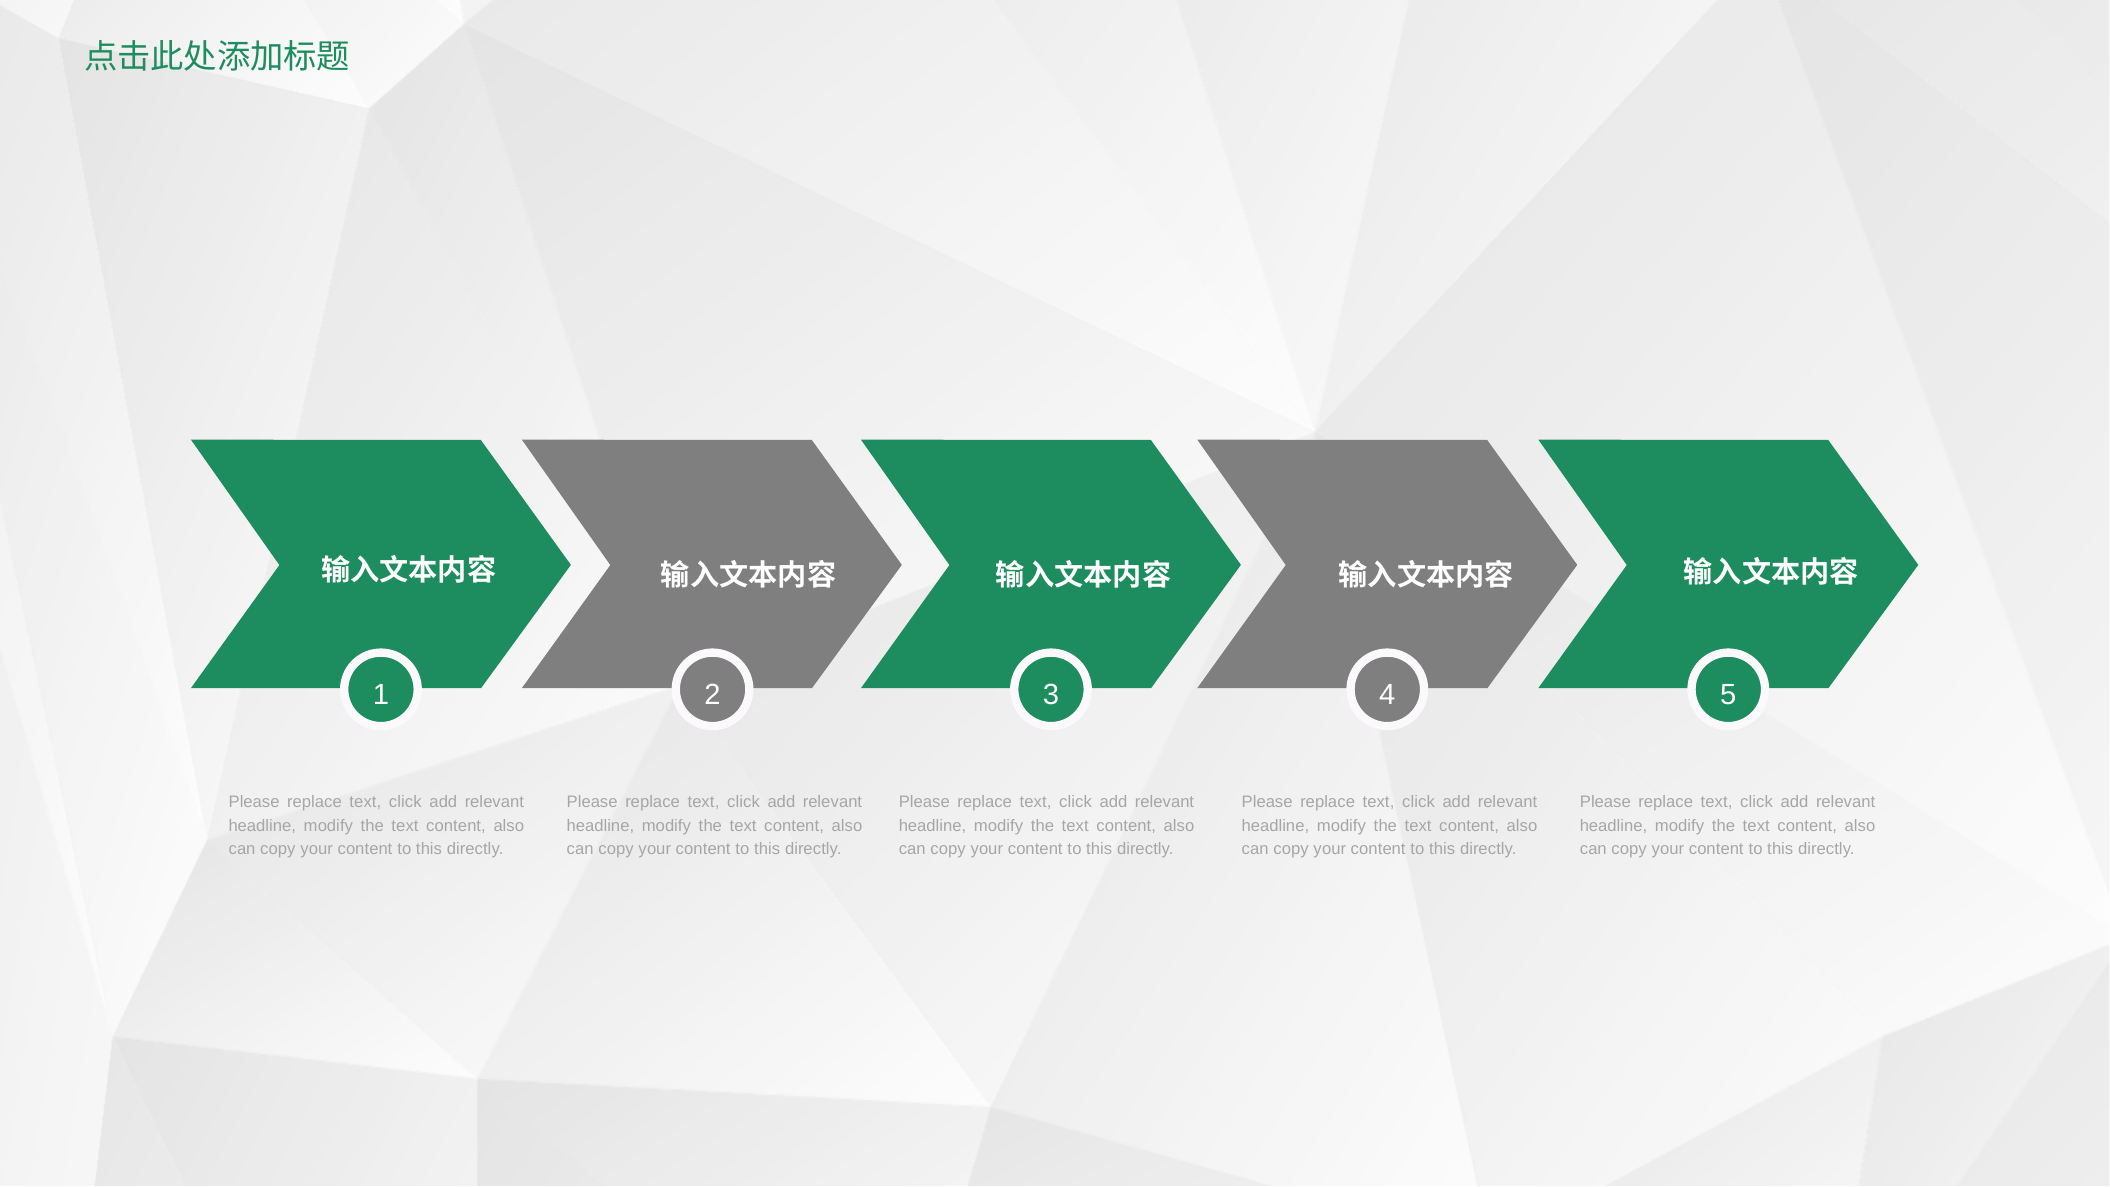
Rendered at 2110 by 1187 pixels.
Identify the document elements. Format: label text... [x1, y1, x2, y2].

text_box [190, 439, 521, 689]
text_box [1197, 439, 1538, 689]
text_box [1014, 652, 1088, 727]
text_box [1538, 439, 1919, 689]
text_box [344, 652, 418, 727]
text_box Please replace text, click add relevant headline, modify the text content, also can copy your content to this directly. [566, 786, 863, 859]
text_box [860, 439, 1197, 689]
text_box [521, 439, 860, 689]
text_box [675, 652, 750, 727]
text_box Please replace text, click add relevant headline, modify the text content, also can copy your content to this directly. [898, 786, 1195, 859]
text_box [1691, 652, 1766, 727]
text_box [1350, 652, 1425, 727]
text_box 点击此处添加标题 [69, 27, 380, 86]
picture [0, 0, 2110, 1186]
text_box Please replace text, click add relevant headline, modify the text content, also can copy your content to this directly. [1241, 786, 1538, 859]
text_box Please replace text, click add relevant headline, modify the text content, also can copy your content to this directly. [1579, 786, 1876, 859]
text_box Please replace text, click add relevant headline, modify the text content, also can copy your content to this directly. [228, 786, 525, 859]
